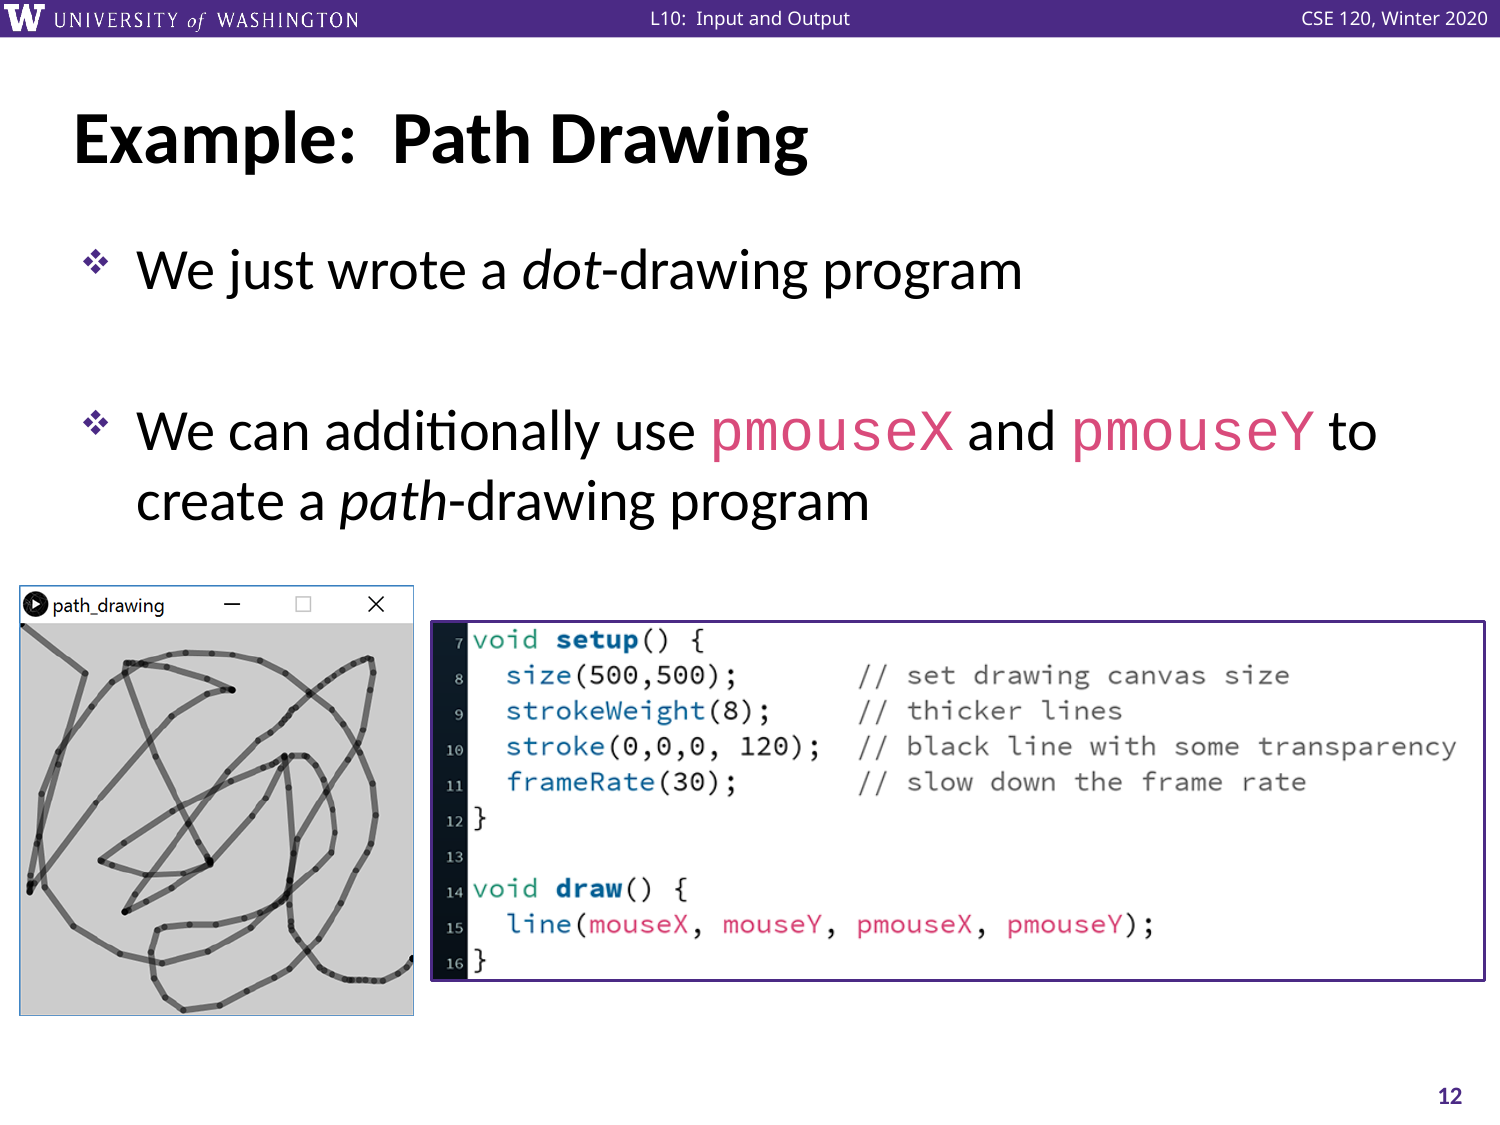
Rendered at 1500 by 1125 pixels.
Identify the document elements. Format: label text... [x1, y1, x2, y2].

picture [4, 4, 358, 32]
picture [432, 622, 1484, 979]
title Example: Path Drawing [58, 71, 1438, 197]
picture [18, 585, 414, 1017]
slide_number 12 [1400, 1065, 1500, 1125]
list We just wrote a dot-drawing program We can additionally use pmouseX and pmouseY to create a path-drawing program [64, 223, 1438, 1040]
